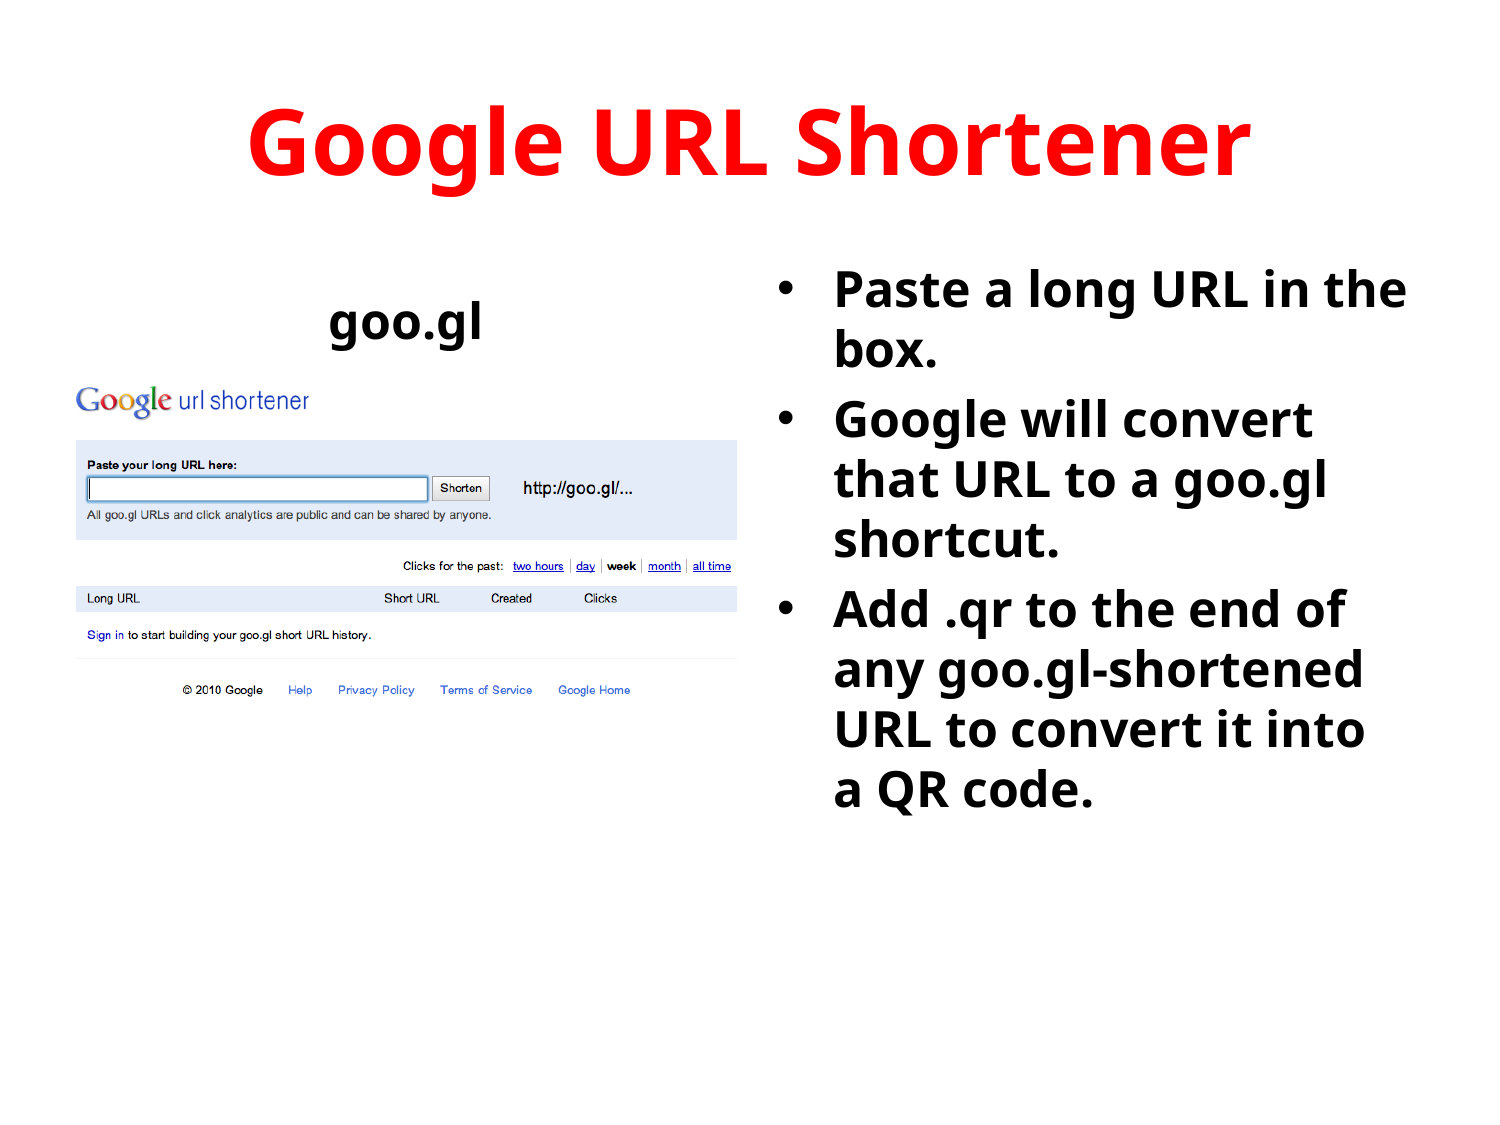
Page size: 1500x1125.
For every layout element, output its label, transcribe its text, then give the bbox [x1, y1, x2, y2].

list Paste a long URL in the box. Google will convert that URL to a goo.gl shortcut. Add .qr to the end of any goo.gl-shortened URL to convert it into a QR code. [761, 249, 1425, 1005]
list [74, 356, 738, 1006]
title Google URL Shortener [75, 45, 1425, 233]
list goo.gl [75, 251, 738, 356]
